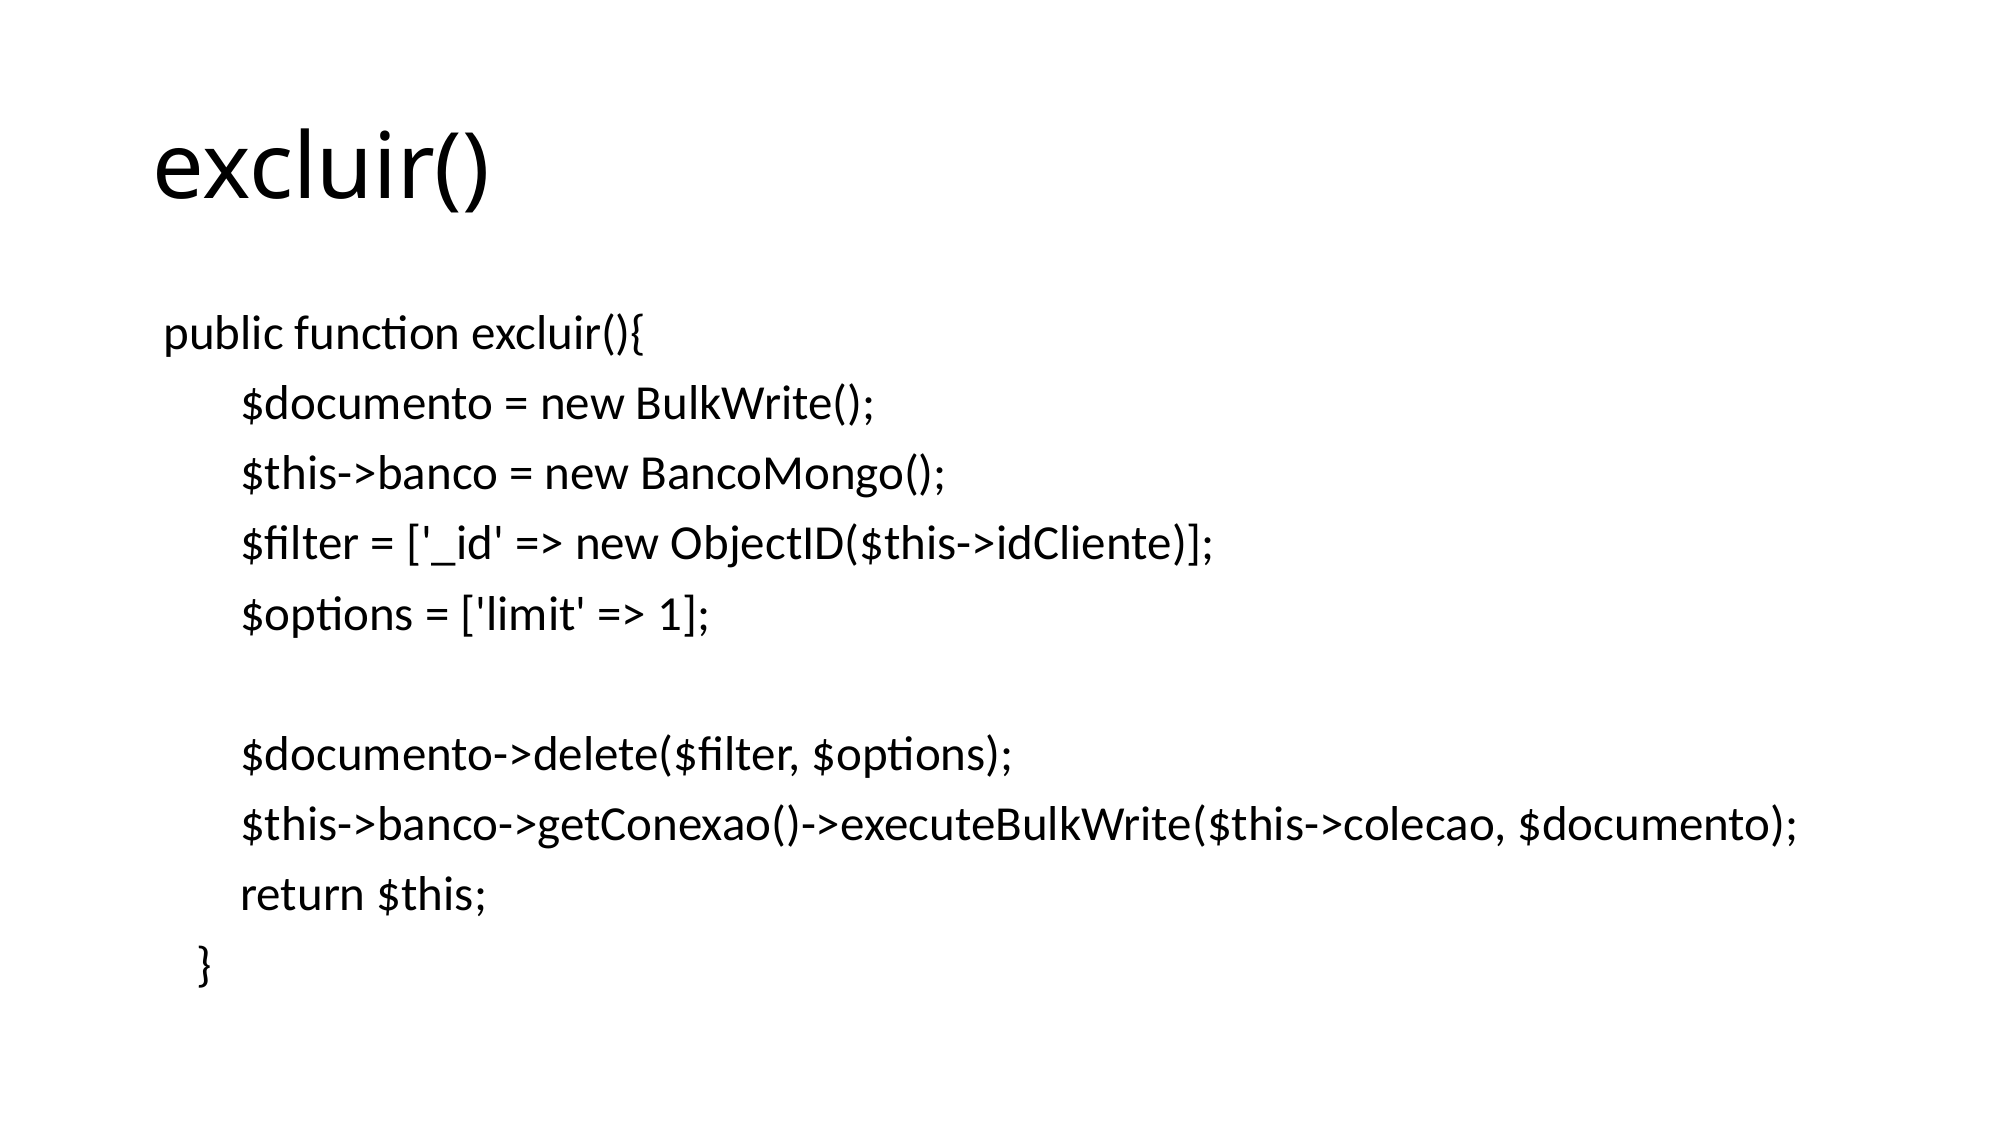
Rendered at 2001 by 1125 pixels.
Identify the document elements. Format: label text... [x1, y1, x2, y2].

list public function excluir(){ $documento = new BulkWrite(); $this->banco = new BancoMongo(); $filter = ['_id' => new ObjectID($this->idCliente)]; $options = ['limit' => 1]; $documento->delete($filter, $options); $this->banco->getConexao()->executeBulkWrite($this->colecao, $documento); return $this; } [137, 299, 1863, 1014]
title excluir() [137, 59, 1863, 278]
